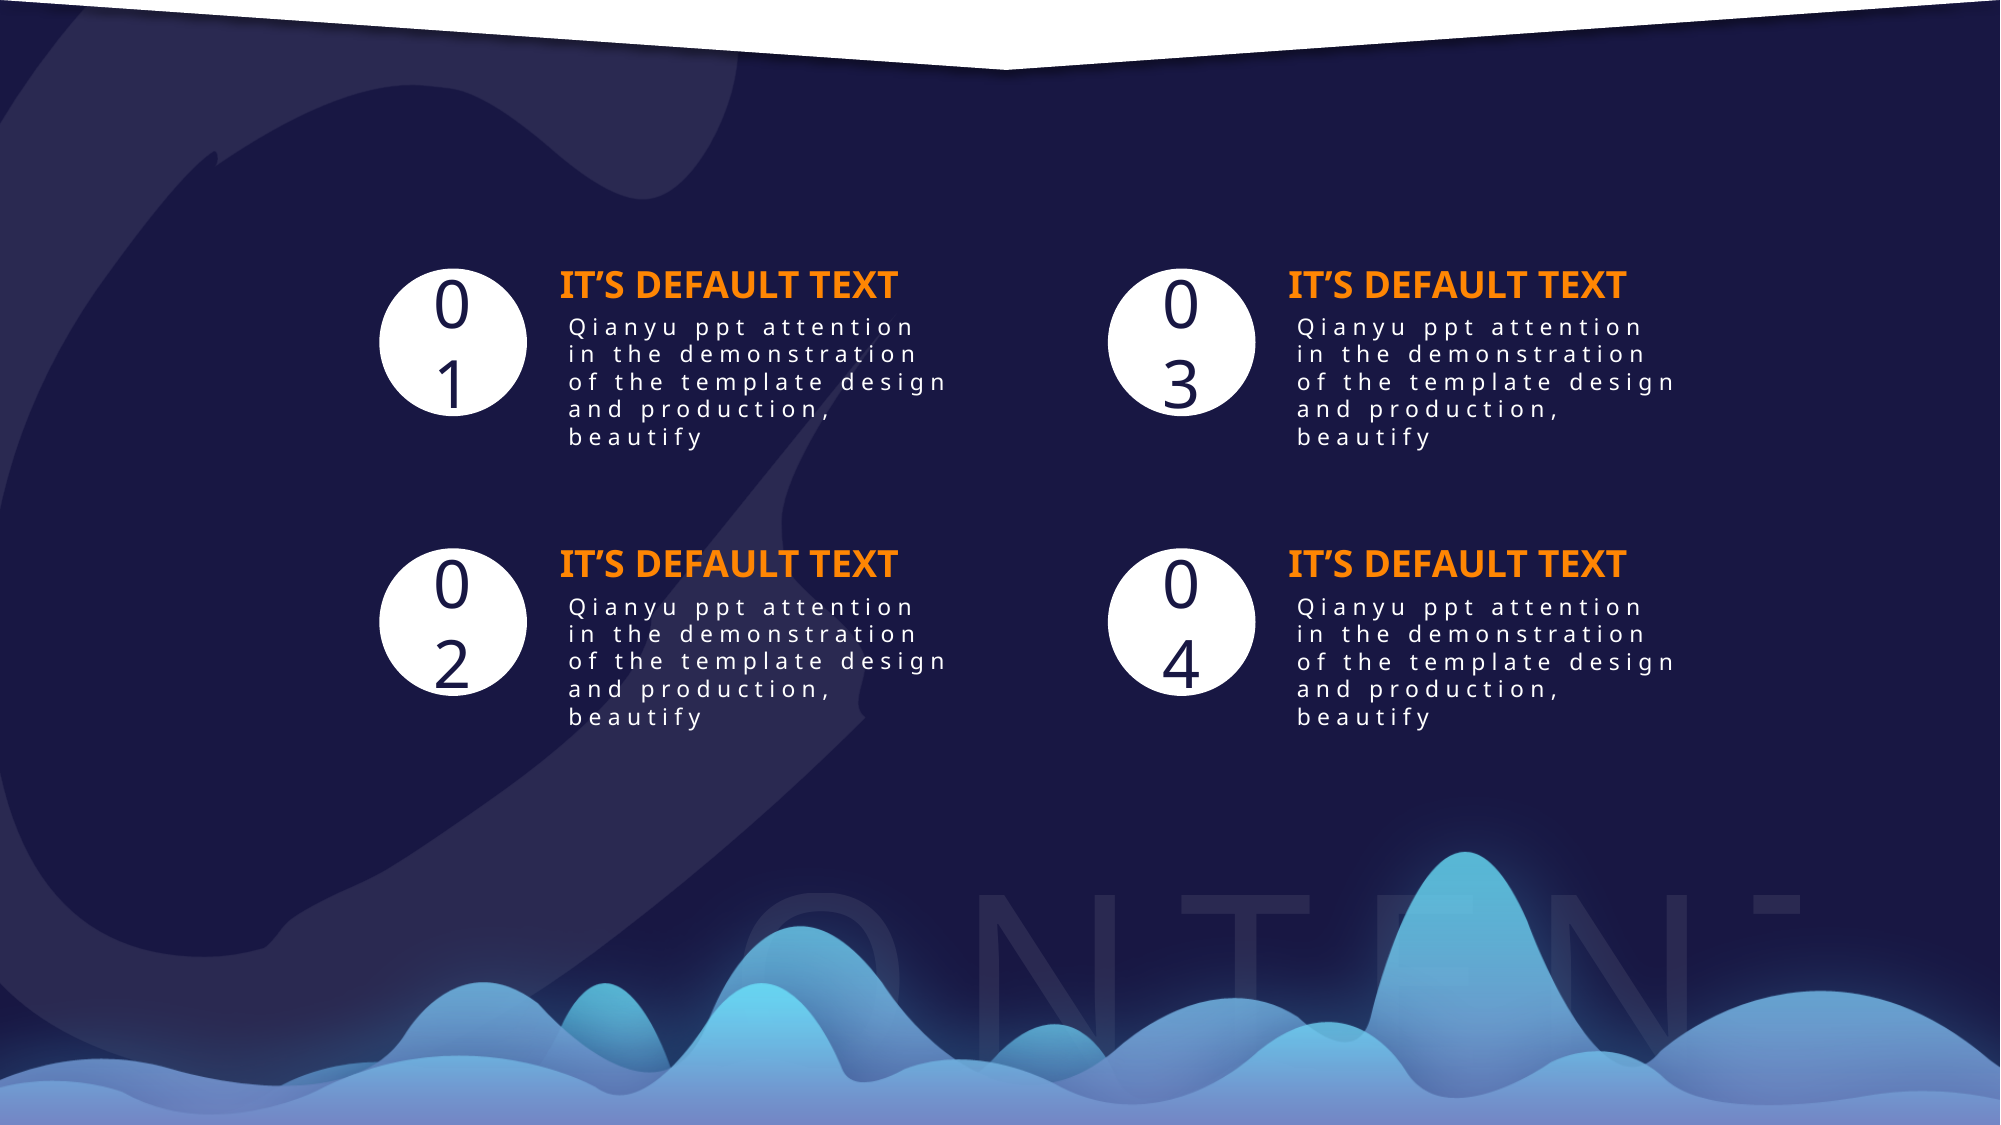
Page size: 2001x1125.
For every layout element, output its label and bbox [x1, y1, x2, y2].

text_box [1000, 0, 2000, 71]
picture [0, 0, 2000, 1125]
text_box [379, 253, 1698, 712]
